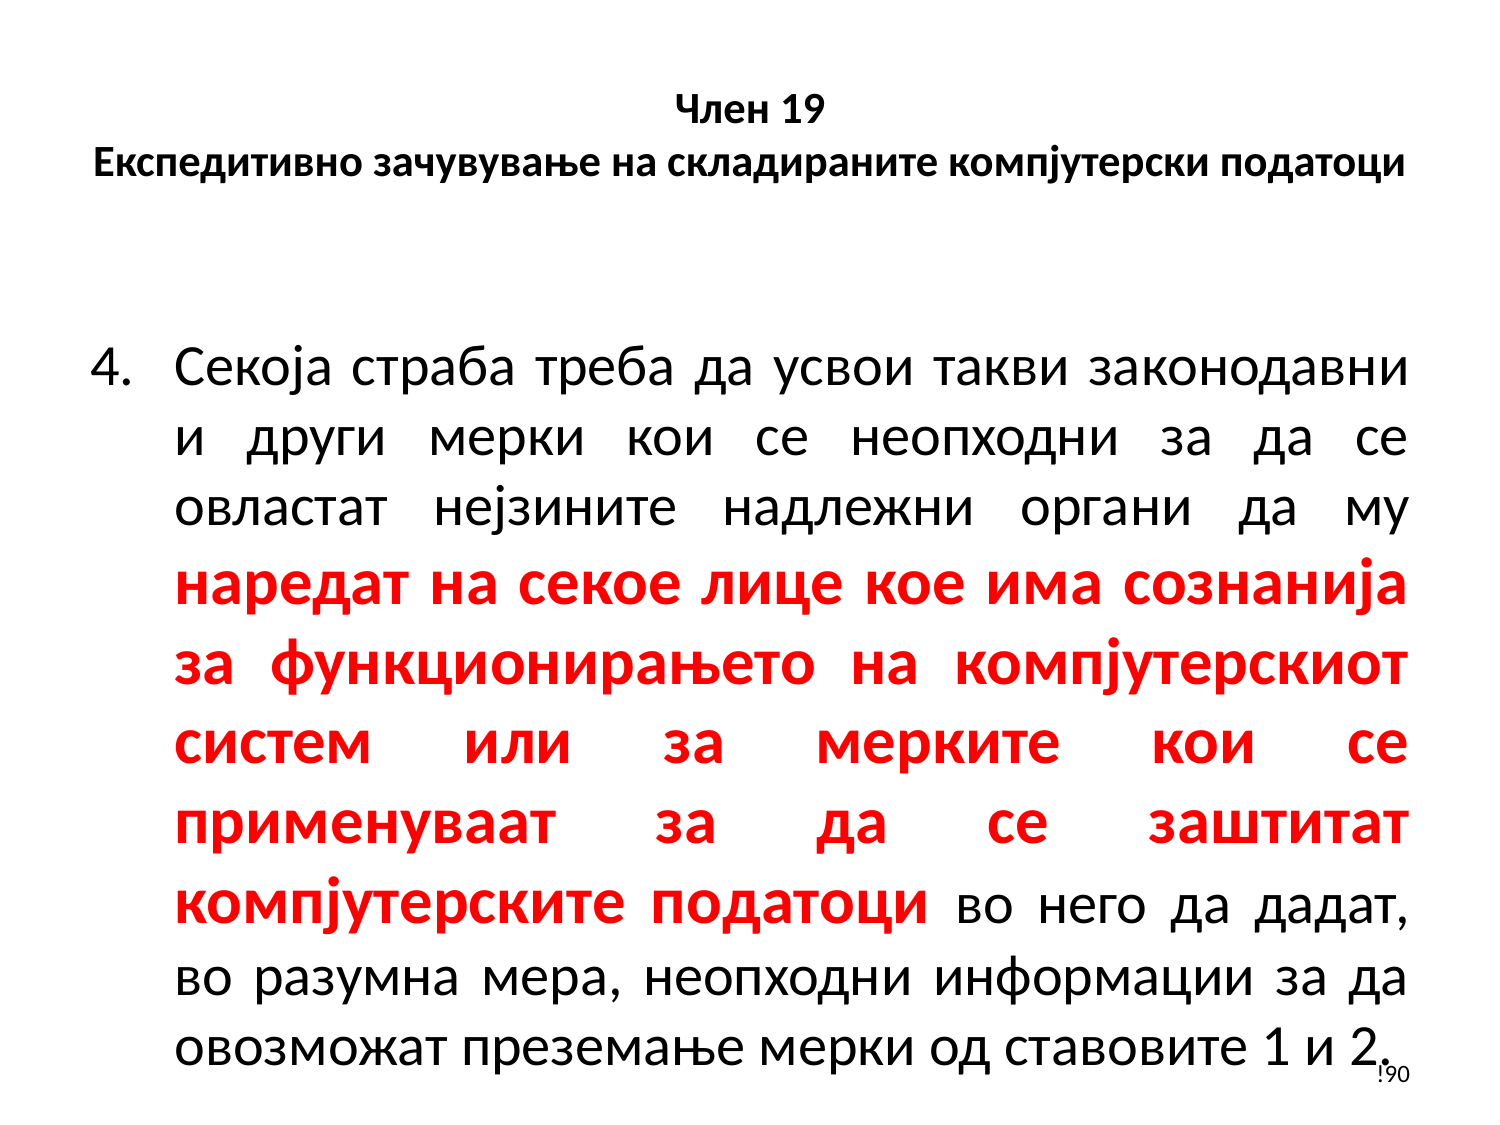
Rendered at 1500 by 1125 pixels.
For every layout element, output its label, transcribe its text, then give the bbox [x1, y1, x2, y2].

title Член 19 Експедитивно зачувување на складираните компјутерски податоци [74, 44, 1426, 220]
list Секоја страба треба да усвои такви законодавни и други мерки кои се неопходни за да се овластат нејзините надлежни органи да му наредат на секое лице кое има сознанија за функционирањето на компјутерскиот систем или за мерките кои се применуваат за да се заштитат компјутерските податоци во него да дадат, во разумна мера, неопходни информации за да овозможат преземање мерки од ставовите 1 и 2. [74, 319, 1426, 1066]
slide_number !90 [1074, 1042, 1425, 1103]
